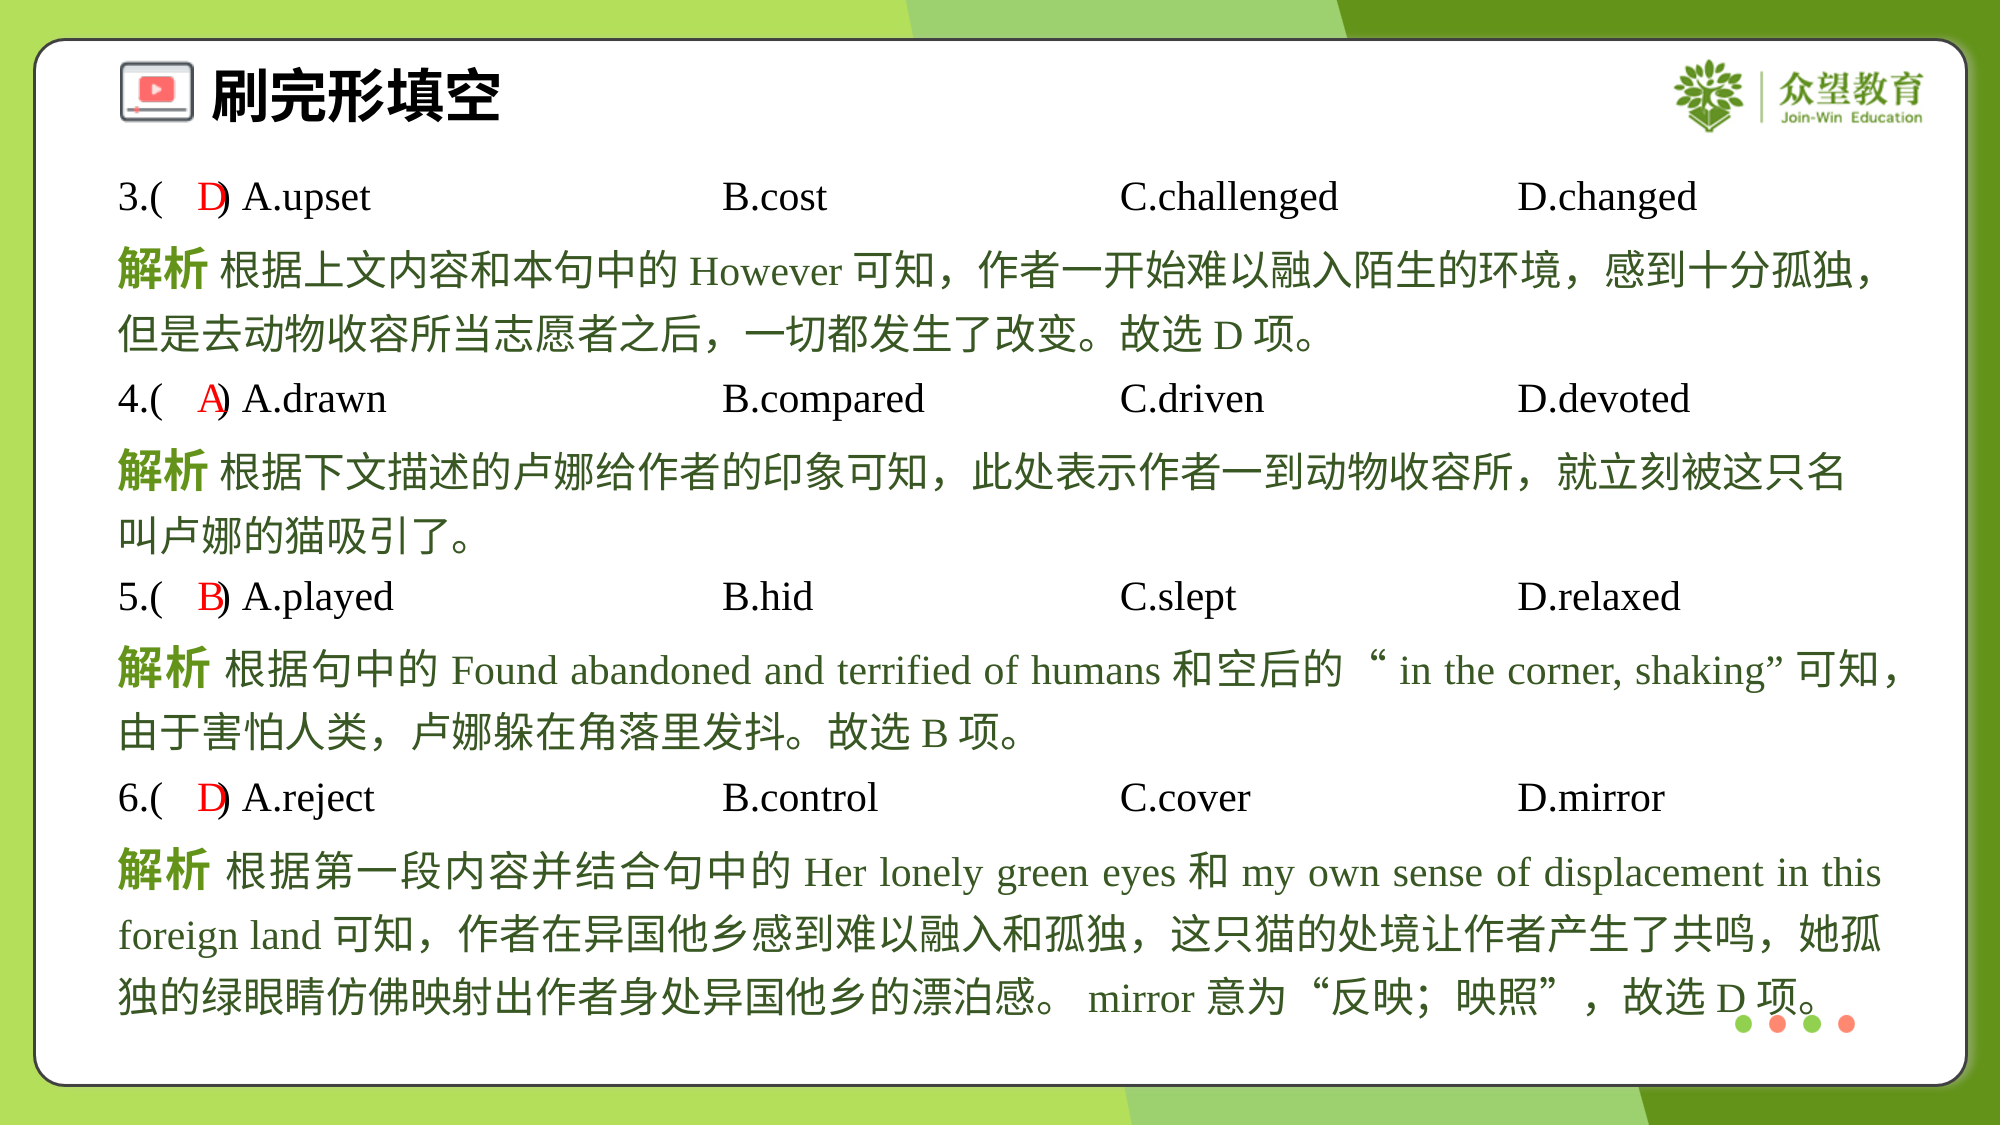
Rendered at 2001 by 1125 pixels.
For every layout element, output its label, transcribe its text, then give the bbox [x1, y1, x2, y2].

text_box 解析 根据句中的Found abandoned and terrified of humans和空后的“in the corner, shaking”可知，由于害怕人类，卢娜躲在角落里发抖。故选B项。 [117, 624, 1882, 752]
text_box A [192, 358, 232, 417]
text_box 5.( ) A.played B.hid C.slept D.relaxed [230, 556, 1882, 613]
text_box 解析 根据上文内容和本句中的However可知，作者一开始难以融入陌生的环境，感到十分孤独，但是去动物收容所当志愿者之后，一切都发生了改变。故选D项。 [117, 226, 1882, 353]
text_box B [192, 556, 230, 614]
text_box 解析 根据第一段内容并结合句中的Her lonely green eyes和my own sense of displacement in this foreign land可知，作者在异国他乡感到难以融入和孤独，这只猫的处境让作者产生了共鸣，她孤独的绿眼睛仿佛映射出作者身处异国他乡的漂泊感。mirror意为“反映；映照”，故选D项。 [117, 826, 1882, 1016]
text_box 解析 根据下文描述的卢娜给作者的印象可知，此处表示作者一到动物收容所，就立刻被这只名叫卢娜的猫吸引了。 [117, 428, 1882, 555]
text_box 3.( ) A.upset B.cost C.challenged D.changed [117, 156, 192, 214]
text_box 6.( ) A.reject B.control C.cover D.mirror [117, 757, 192, 815]
text_box 5.( ) A.played B.hid C.slept D.relaxed [117, 556, 192, 613]
text_box 4.( ) A.drawn B.compared C.driven D.devoted [232, 358, 1882, 416]
text_box D [192, 156, 232, 215]
text_box 4.( ) A.drawn B.compared C.driven D.devoted [117, 358, 192, 416]
text_box 6.( ) A.reject B.control C.cover D.mirror [232, 757, 1882, 815]
text_box D [192, 757, 232, 815]
text_box 3.( ) A.upset B.cost C.challenged D.changed [232, 156, 1882, 214]
picture [0, 0, 2000, 1125]
